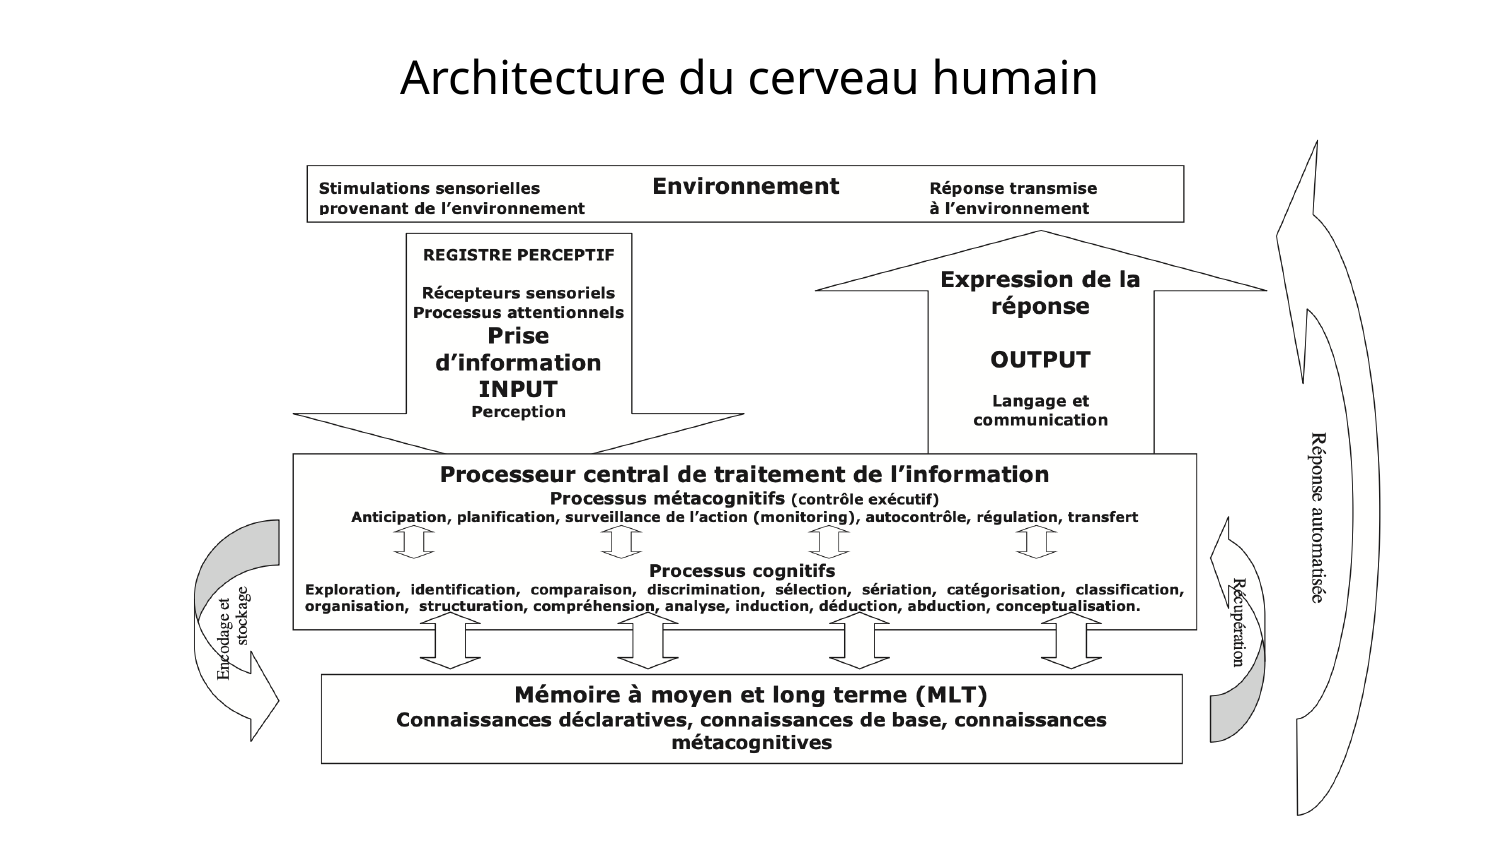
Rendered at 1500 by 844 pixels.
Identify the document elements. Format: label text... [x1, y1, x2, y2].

title Architecture du cerveau humain [51, 30, 1449, 124]
picture [188, 136, 1387, 819]
